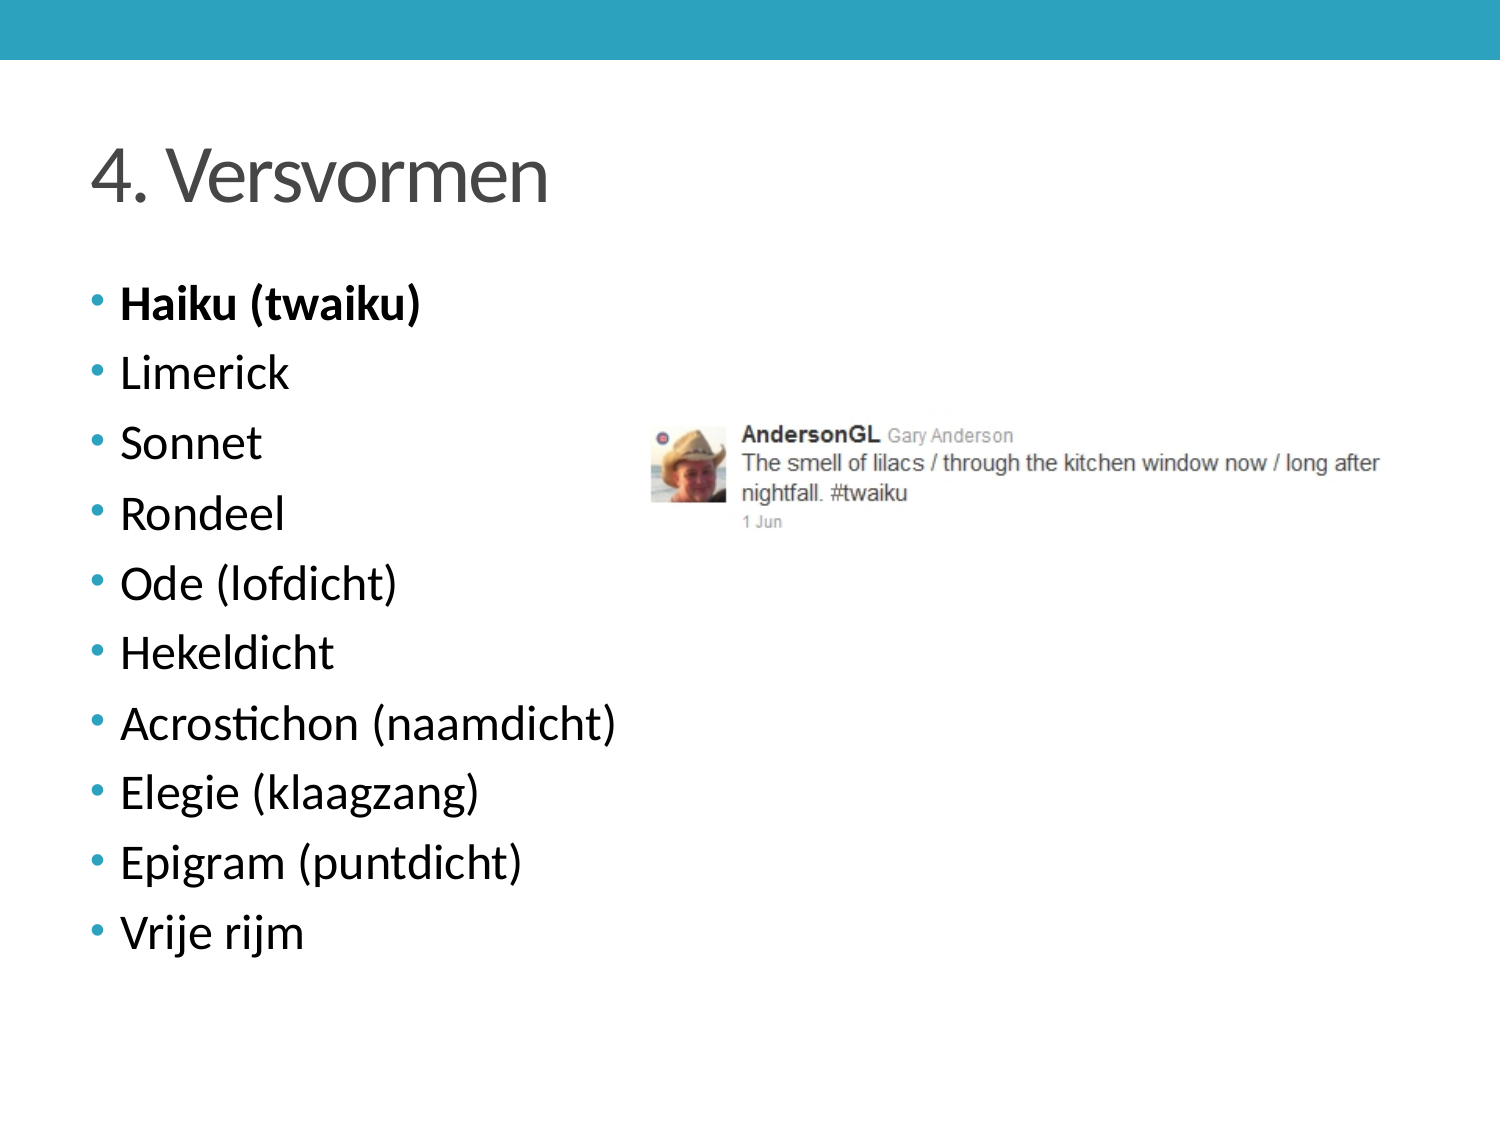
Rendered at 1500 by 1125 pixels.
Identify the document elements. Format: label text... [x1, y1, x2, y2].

list Haiku (twaiku) Limerick Sonnet Rondeel Ode (lofdicht) Hekeldicht Acrostichon (naamdicht) Elegie (klaagzang) Epigram (puntdicht) Vrije rijm [75, 262, 1425, 1063]
title 4. Versvormen [75, 87, 1425, 250]
picture [619, 408, 1463, 547]
